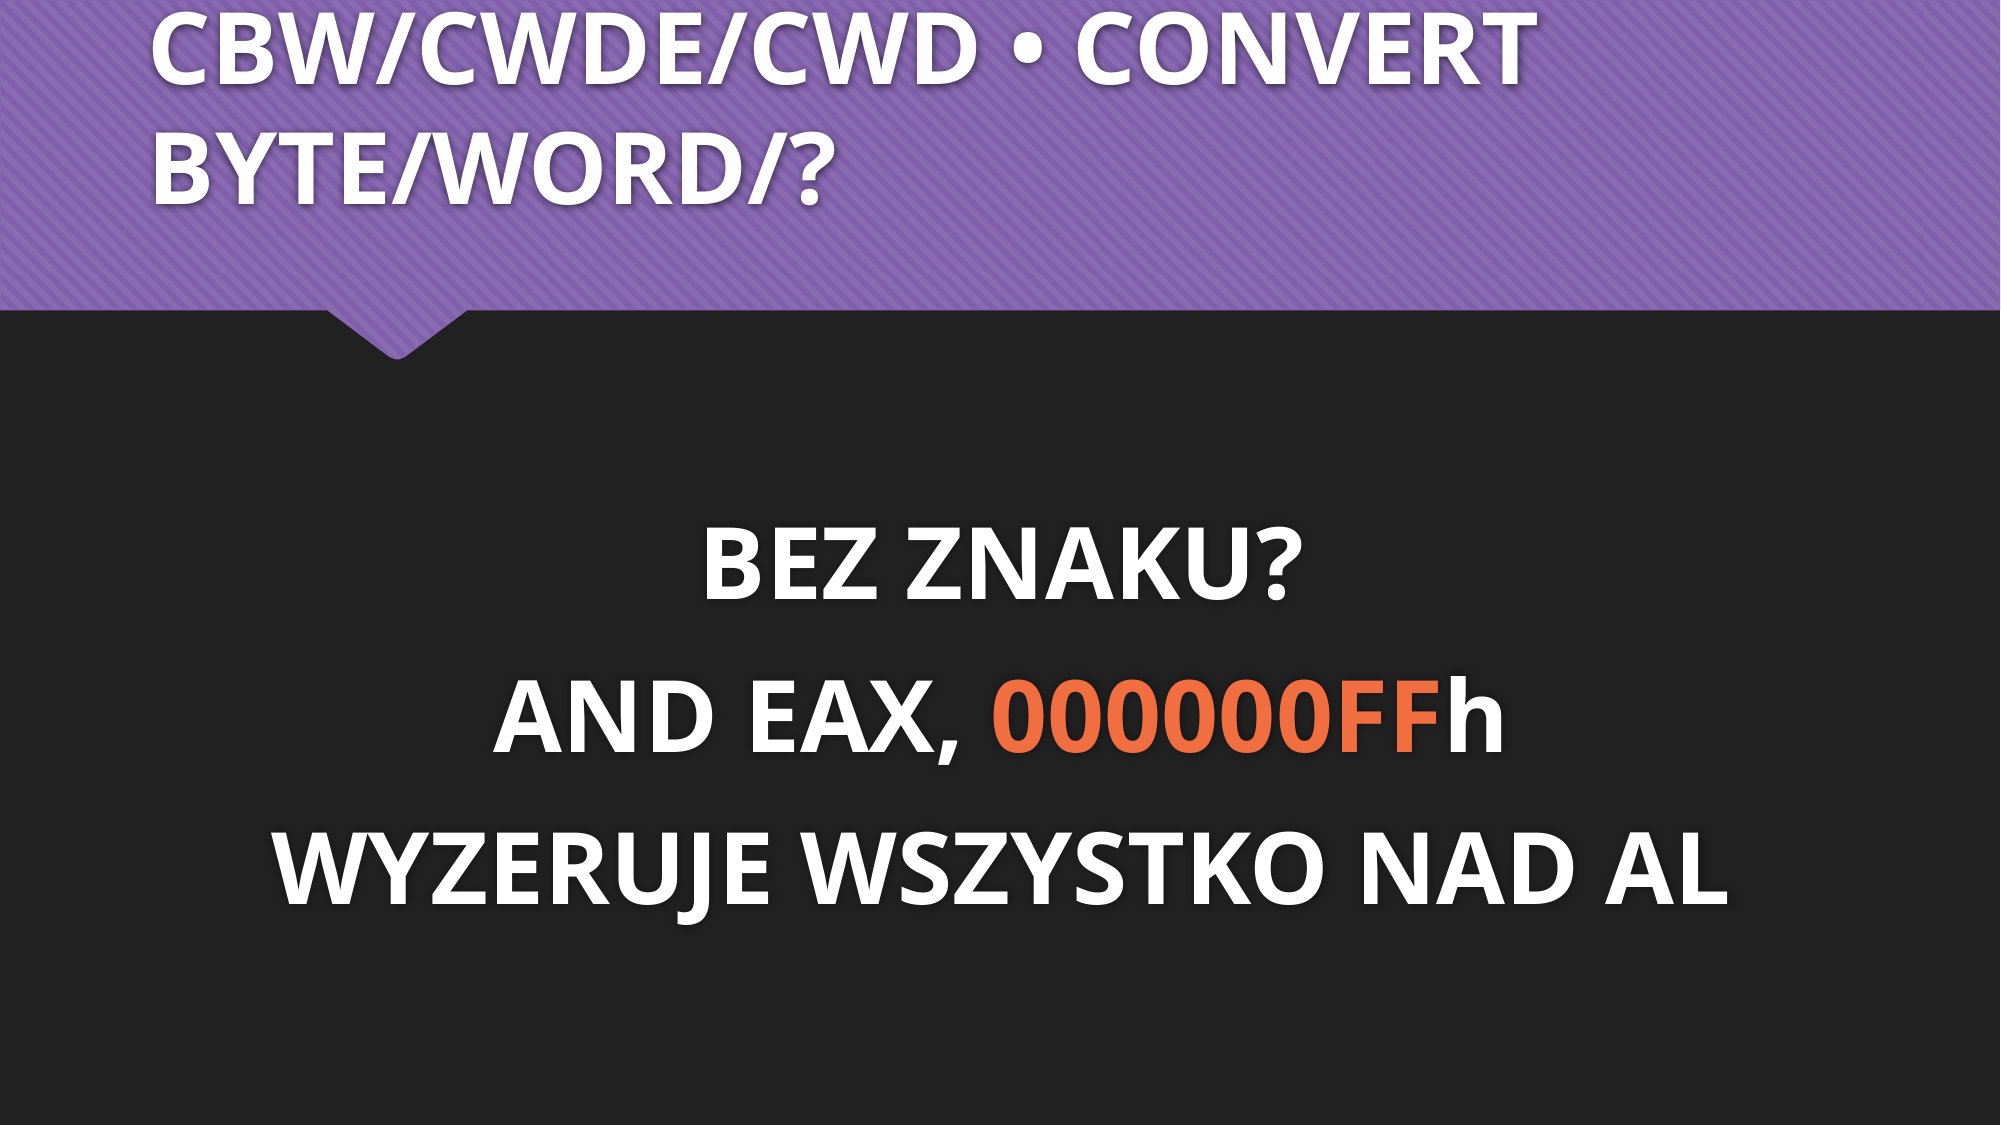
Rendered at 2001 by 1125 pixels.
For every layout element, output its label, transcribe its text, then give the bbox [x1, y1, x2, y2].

list BEZ ZNAKU? AND EAX, 000000FFh WYZERUJE WSZYSTKO NAD AL [84, 364, 1919, 1060]
title CBW/CWDE/CWD • CONVERT BYTE/WORD/? [132, 73, 1868, 233]
